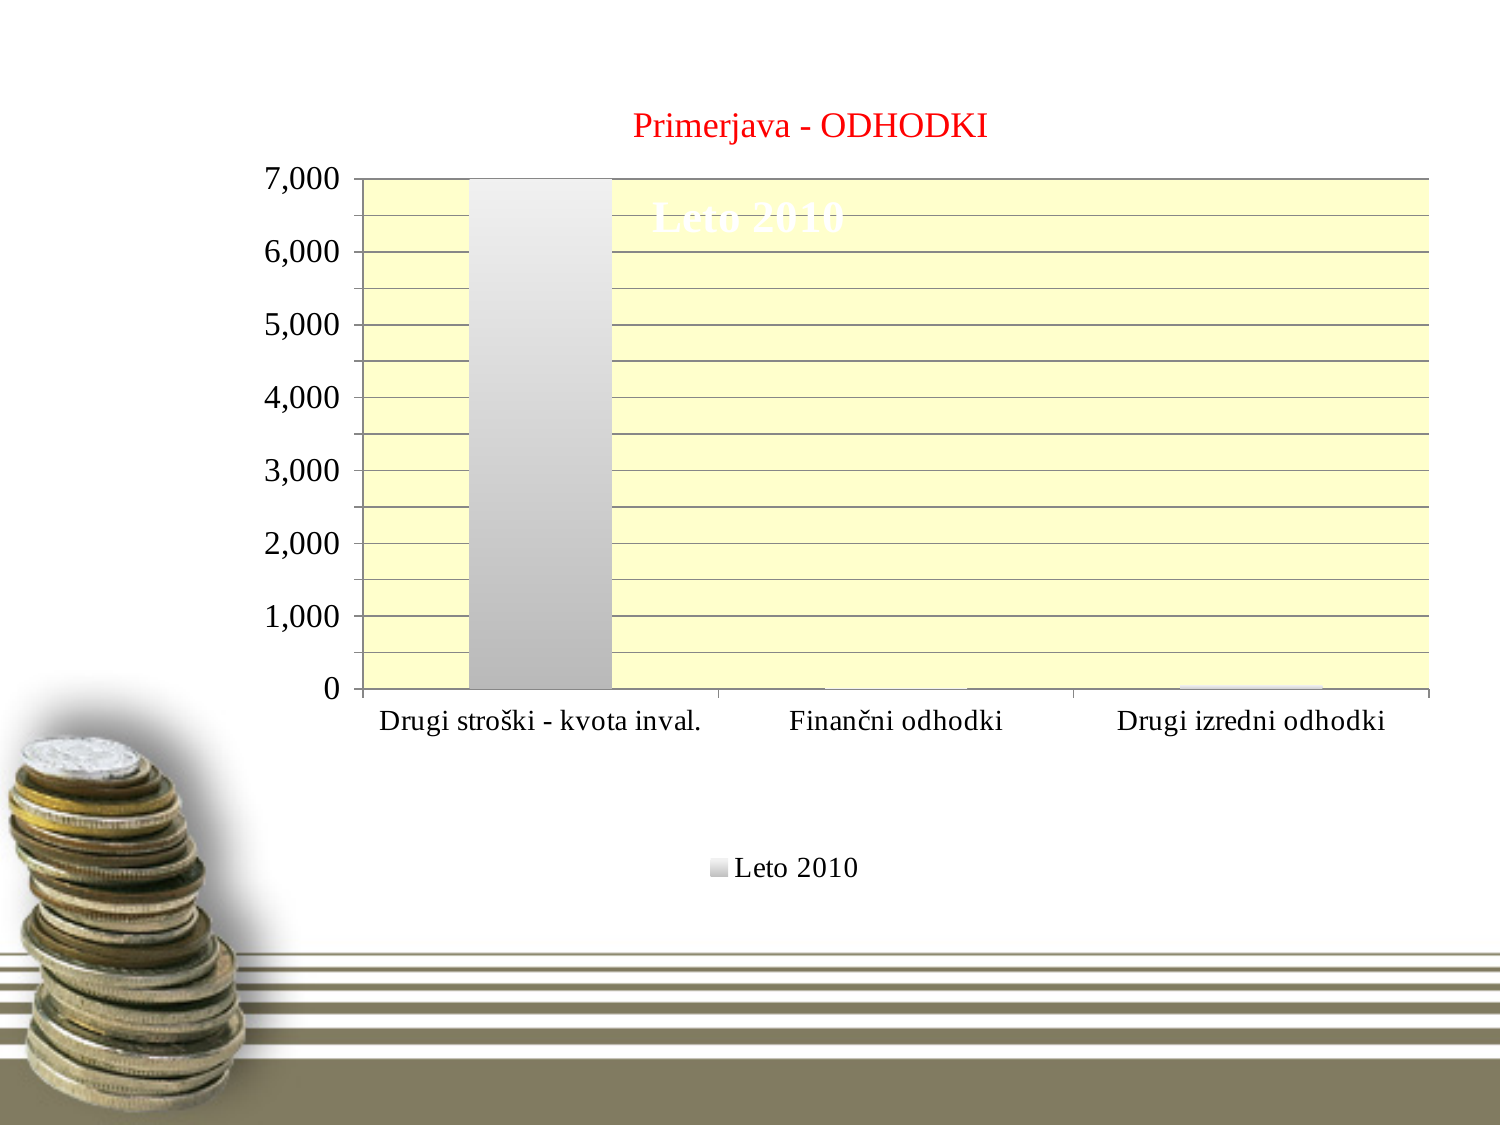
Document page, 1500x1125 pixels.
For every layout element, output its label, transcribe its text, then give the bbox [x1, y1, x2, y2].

title Primerjava - ODHODKI [234, 93, 1388, 150]
picture [0, 0, 1500, 1125]
chart [70, 152, 1430, 1044]
